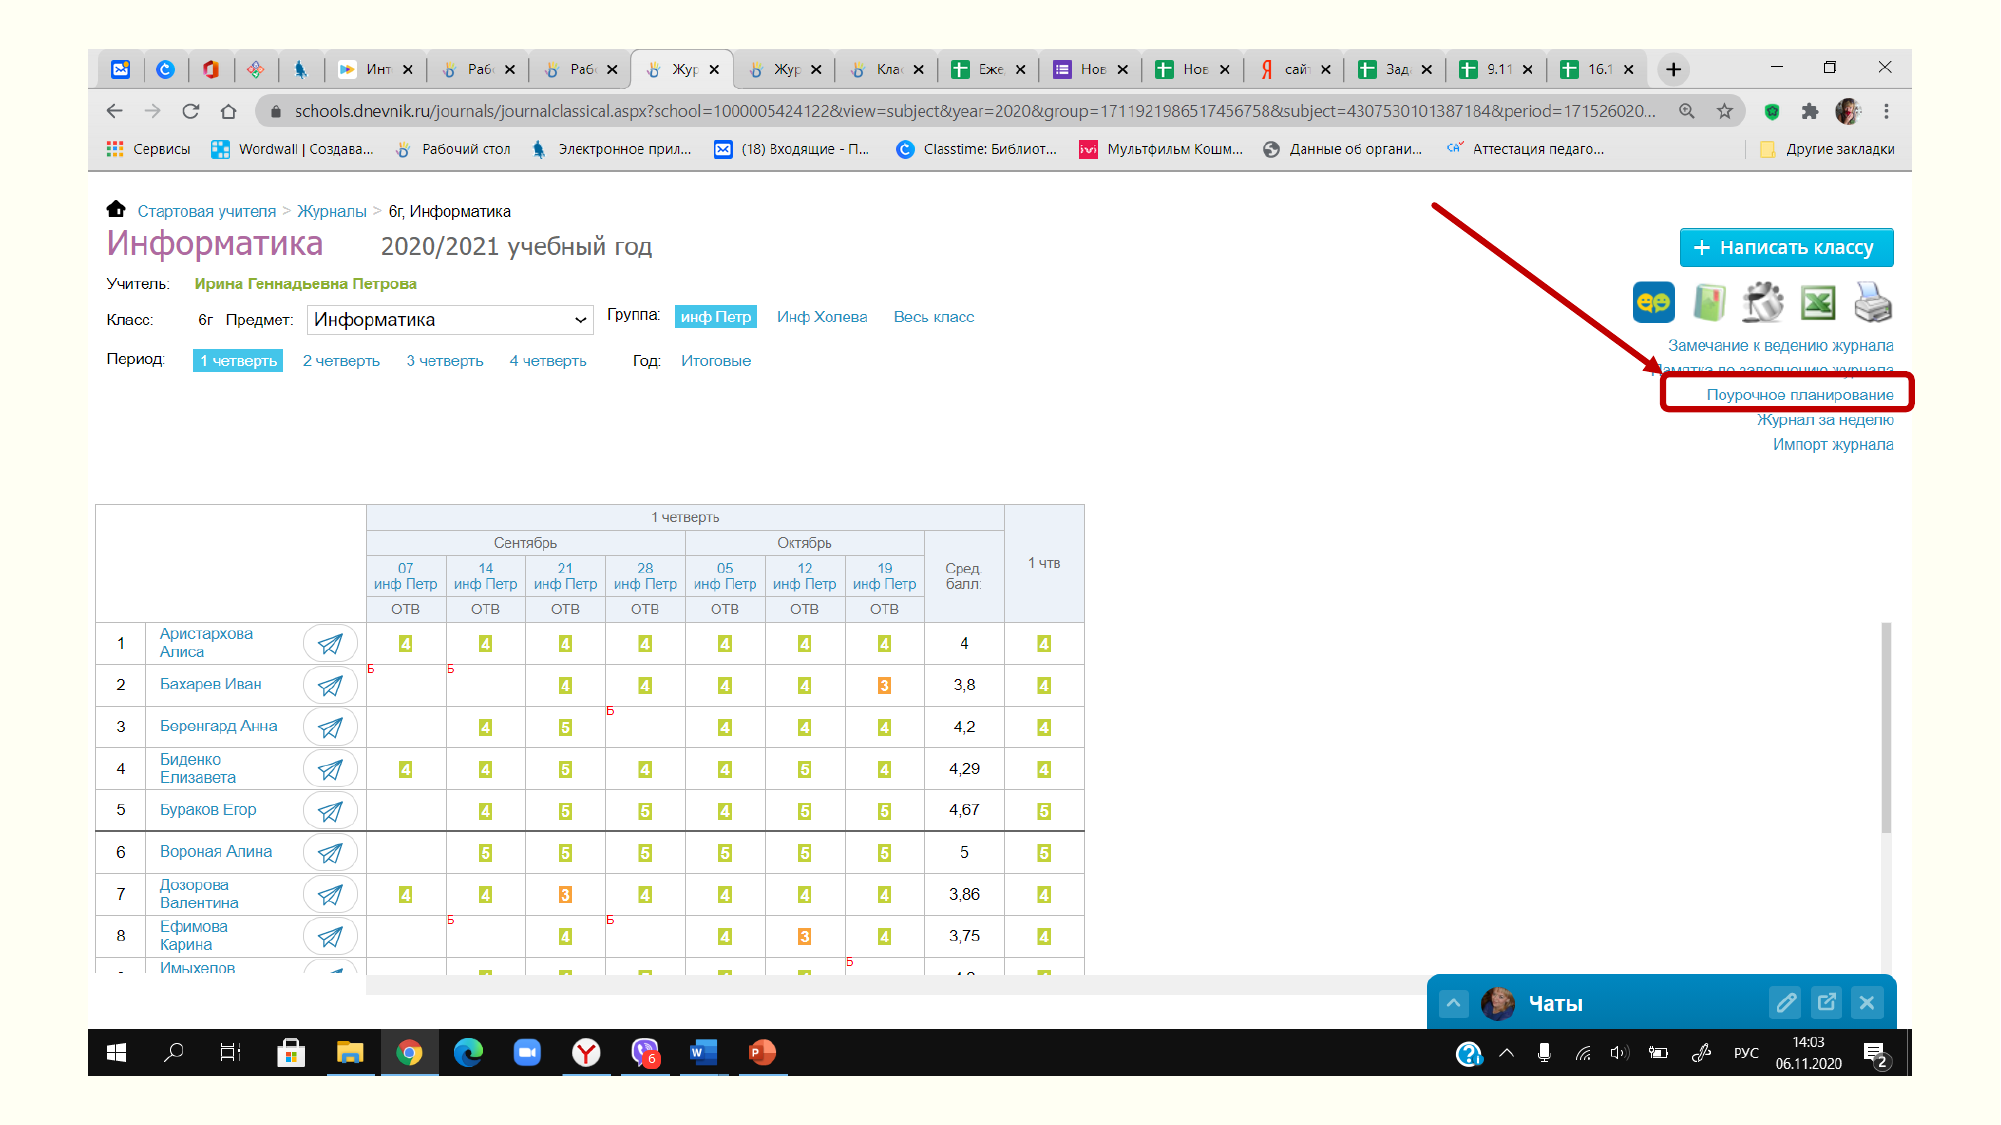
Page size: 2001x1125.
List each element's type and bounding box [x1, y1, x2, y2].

text_box [88, 49, 1912, 1076]
